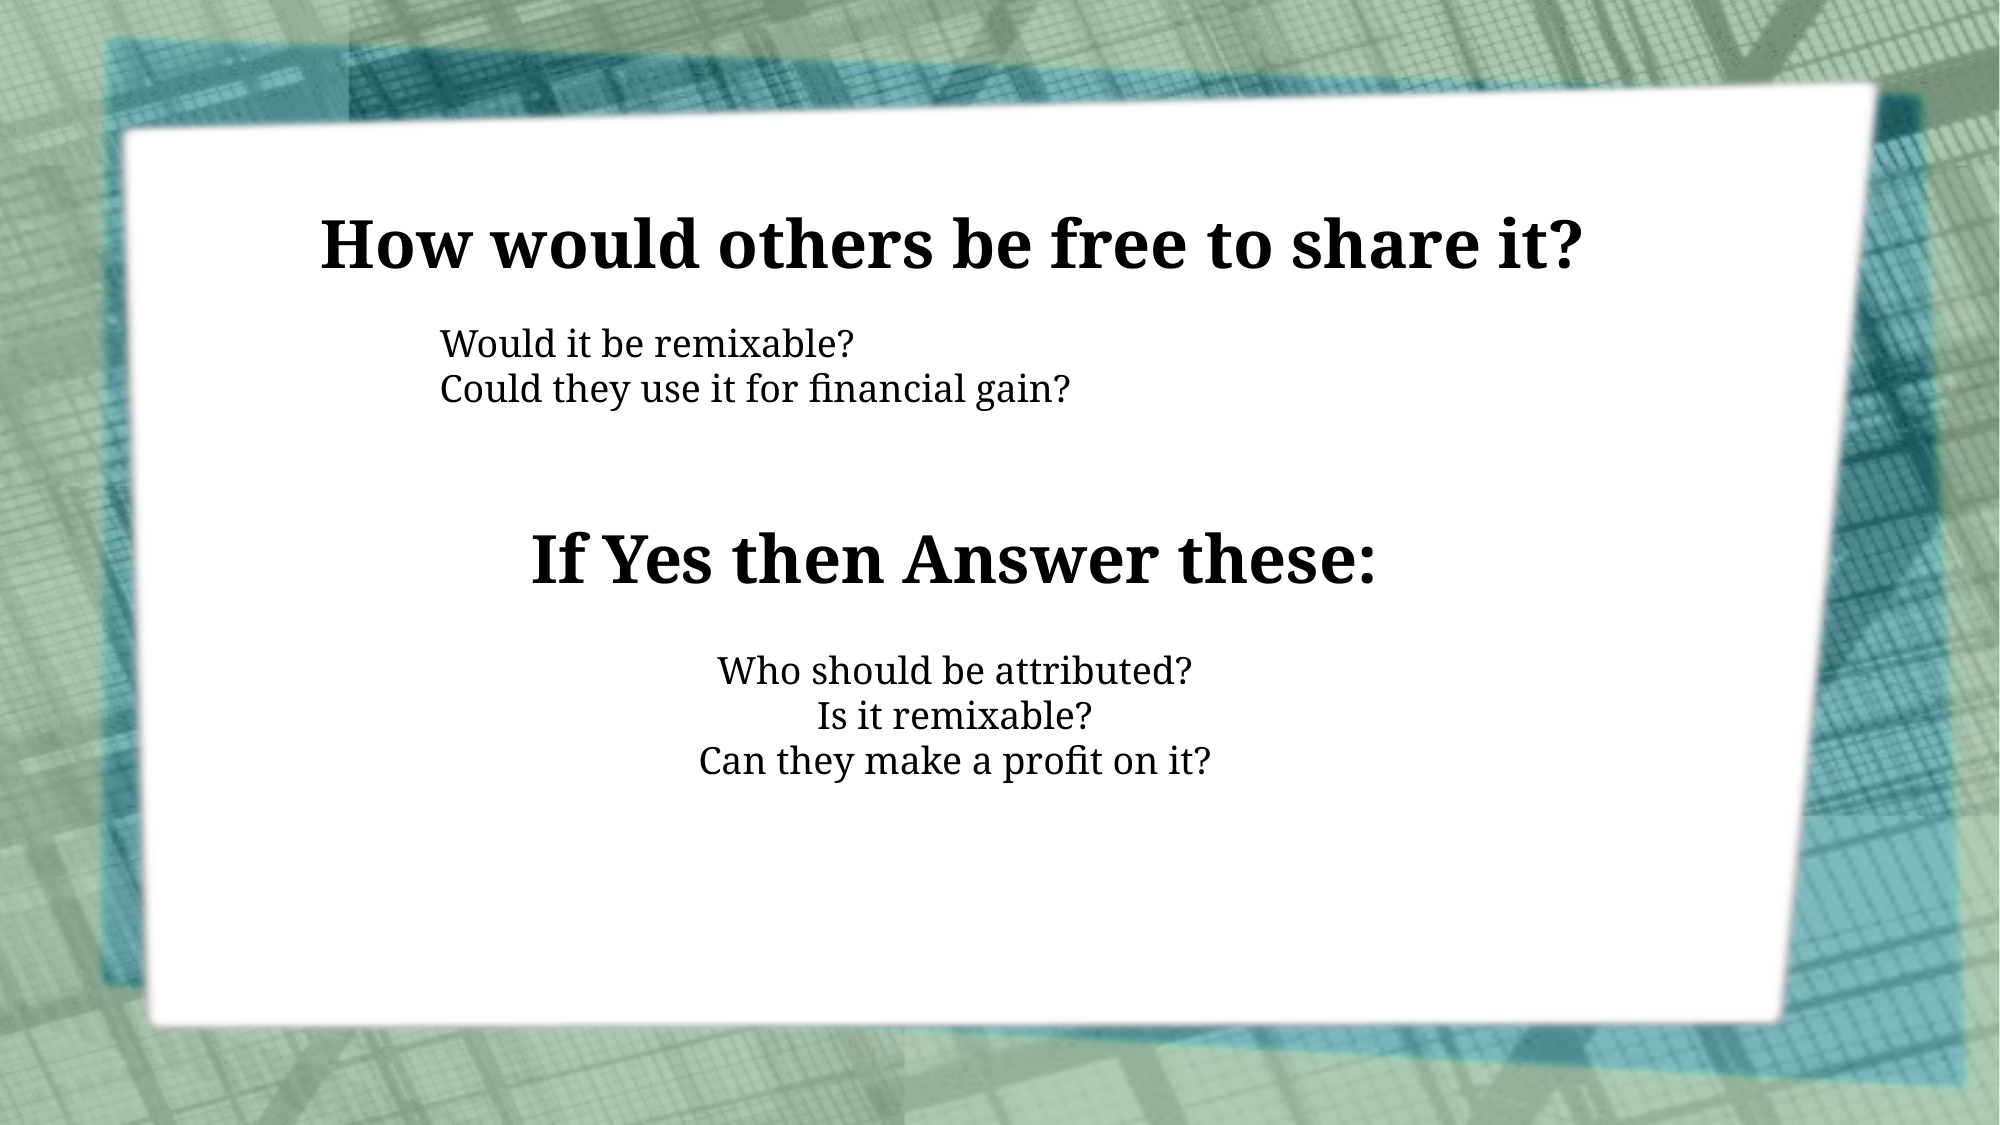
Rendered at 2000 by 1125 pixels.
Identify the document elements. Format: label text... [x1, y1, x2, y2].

picture [0, 0, 2000, 1125]
text_box Who should be attributed? Is it remixable? Can they make a profit on it? [320, 639, 1590, 790]
text_box Would it be remixable? Could they use it for financial gain? [424, 312, 1824, 418]
text_box If Yes then Answer these: [169, 290, 1740, 606]
title How would others be free to share it? [168, 0, 1739, 291]
